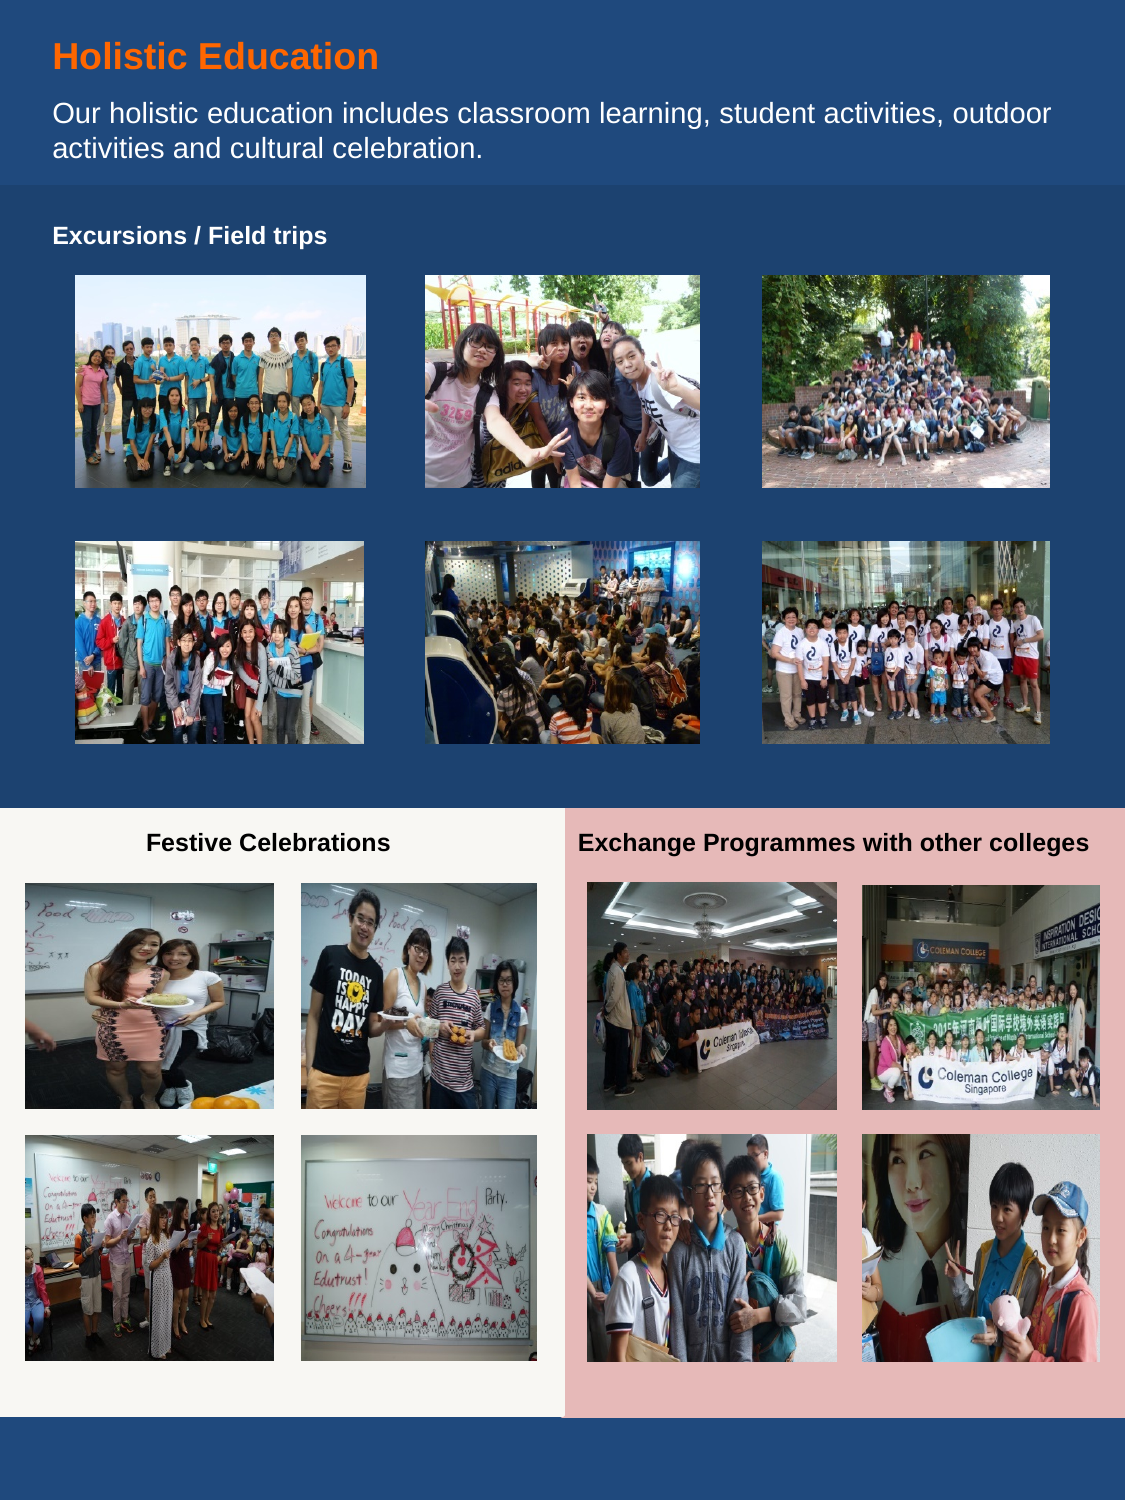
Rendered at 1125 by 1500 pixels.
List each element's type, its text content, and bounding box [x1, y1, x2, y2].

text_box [0, 187, 1125, 1416]
text_box Holistic Education Our holistic education includes classroom learning, student activities, outdoor activities and cultural celebration. [37, 24, 1113, 173]
